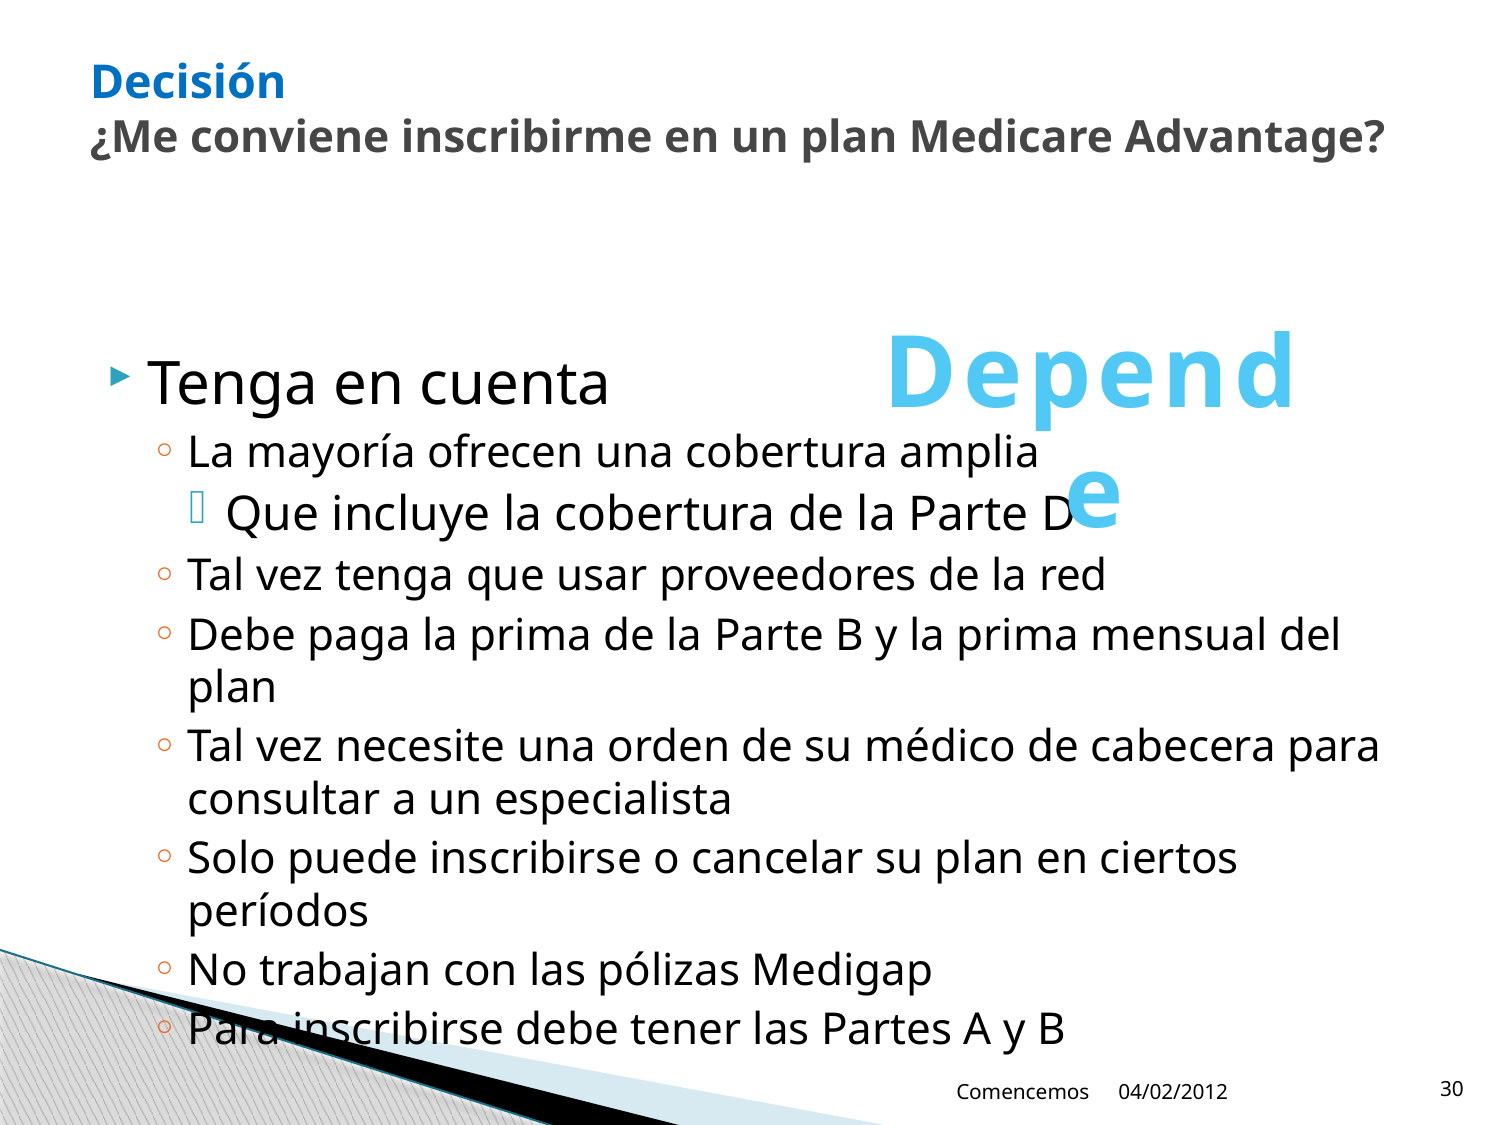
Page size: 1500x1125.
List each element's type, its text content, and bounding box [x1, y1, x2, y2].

slide_number 30 [1418, 1051, 1479, 1112]
footer Comencemos [718, 1051, 1105, 1112]
text_box Depende [839, 299, 1349, 555]
list Tenga en cuenta La mayoría ofrecen una cobertura amplia Que incluye la cobertura de la Parte D Tal vez tenga que usar proveedores de la red Debe paga la prima de la Parte B y la prima mensual del plan Tal vez necesite una orden de su médico de cabecera para consultar a un especialista Solo puede inscribirse o cancelar su plan en ciertos períodos No trabajan con las pólizas Medigap Para inscribirse debe tener las Partes A y B [75, 337, 1425, 1063]
title Decisión ¿Me conviene inscribirme en un plan Medicare Advantage? [75, 45, 1425, 233]
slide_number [1105, 1051, 1418, 1112]
